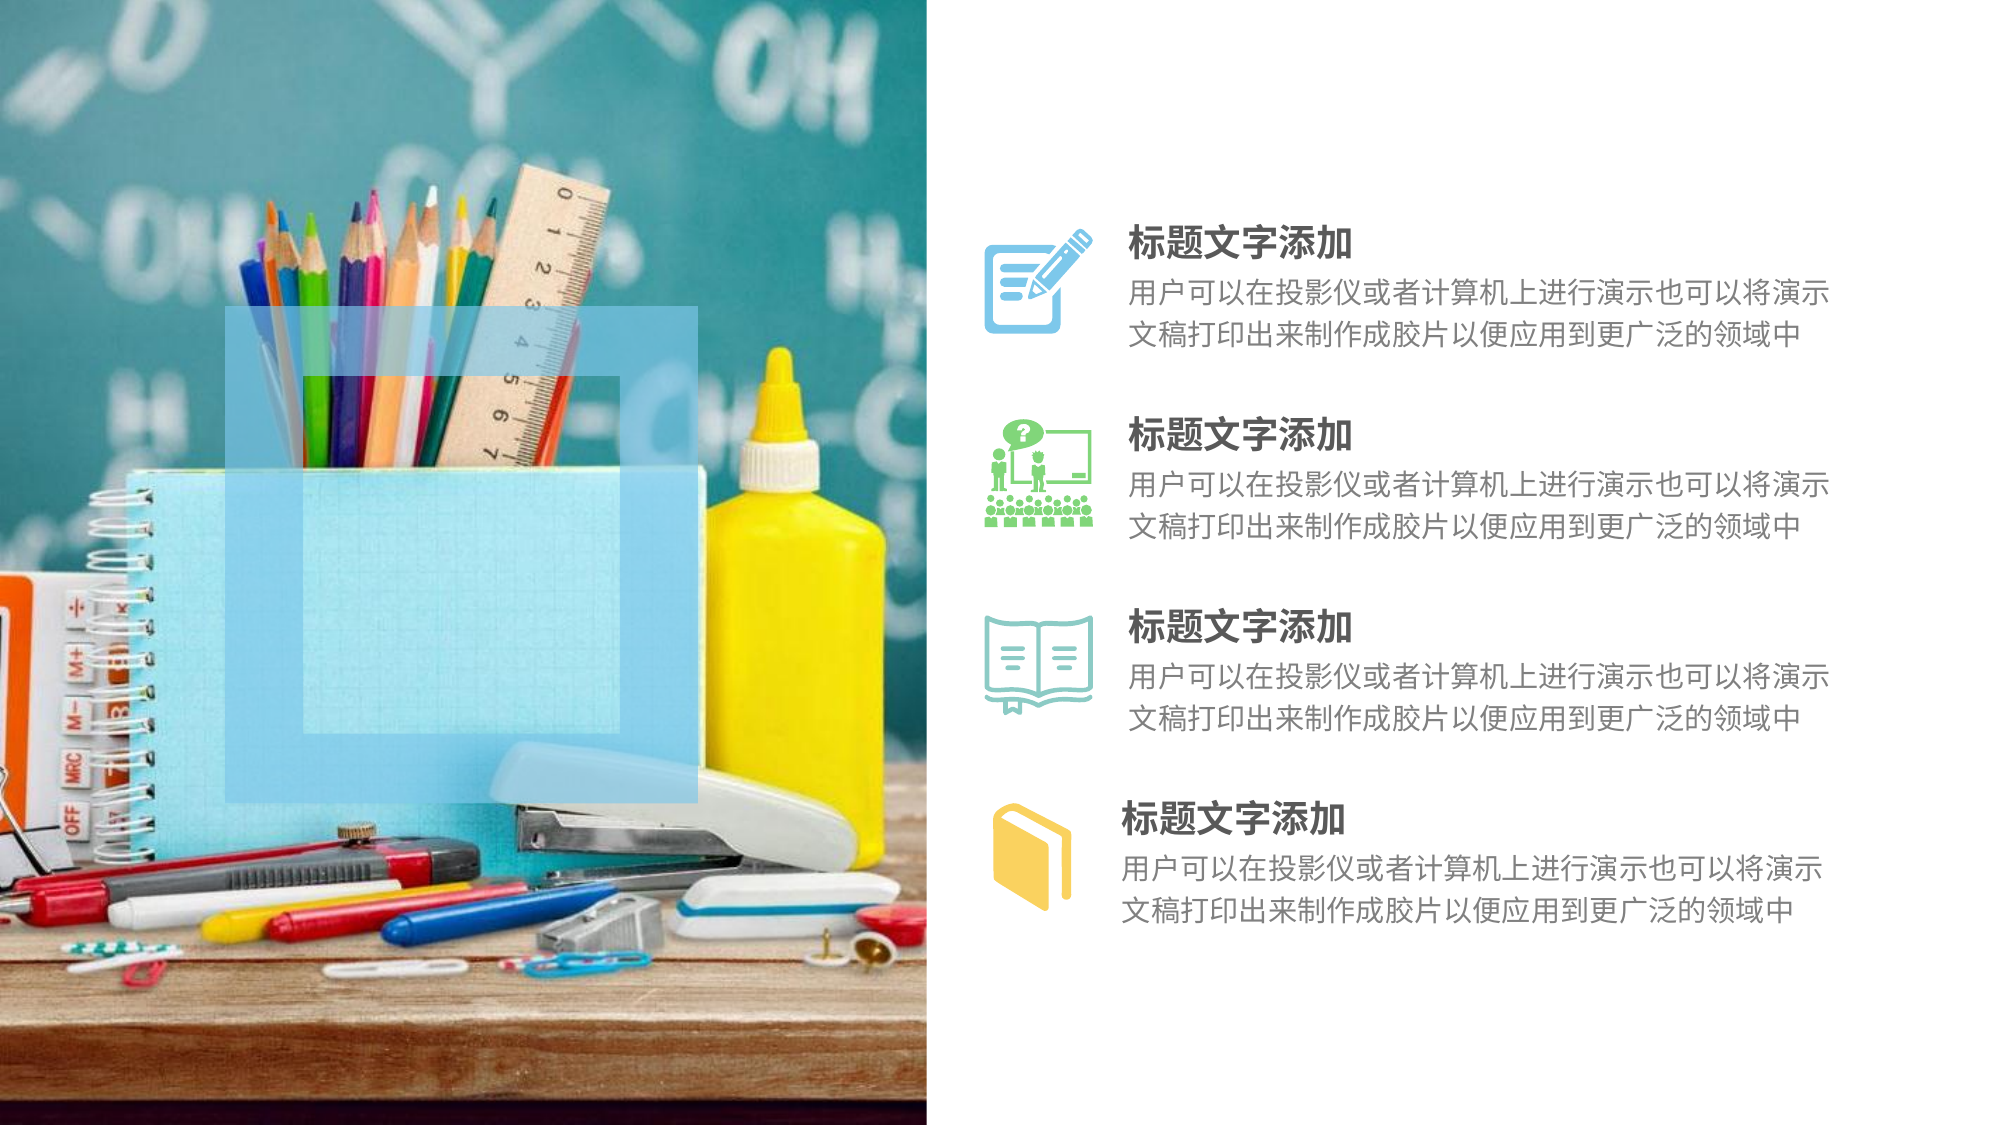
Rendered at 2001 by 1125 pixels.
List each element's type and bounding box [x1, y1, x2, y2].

text_box [984, 394, 1857, 553]
text_box [991, 778, 1850, 937]
picture [0, 0, 927, 1125]
text_box [984, 586, 1857, 745]
text_box [984, 202, 1857, 360]
